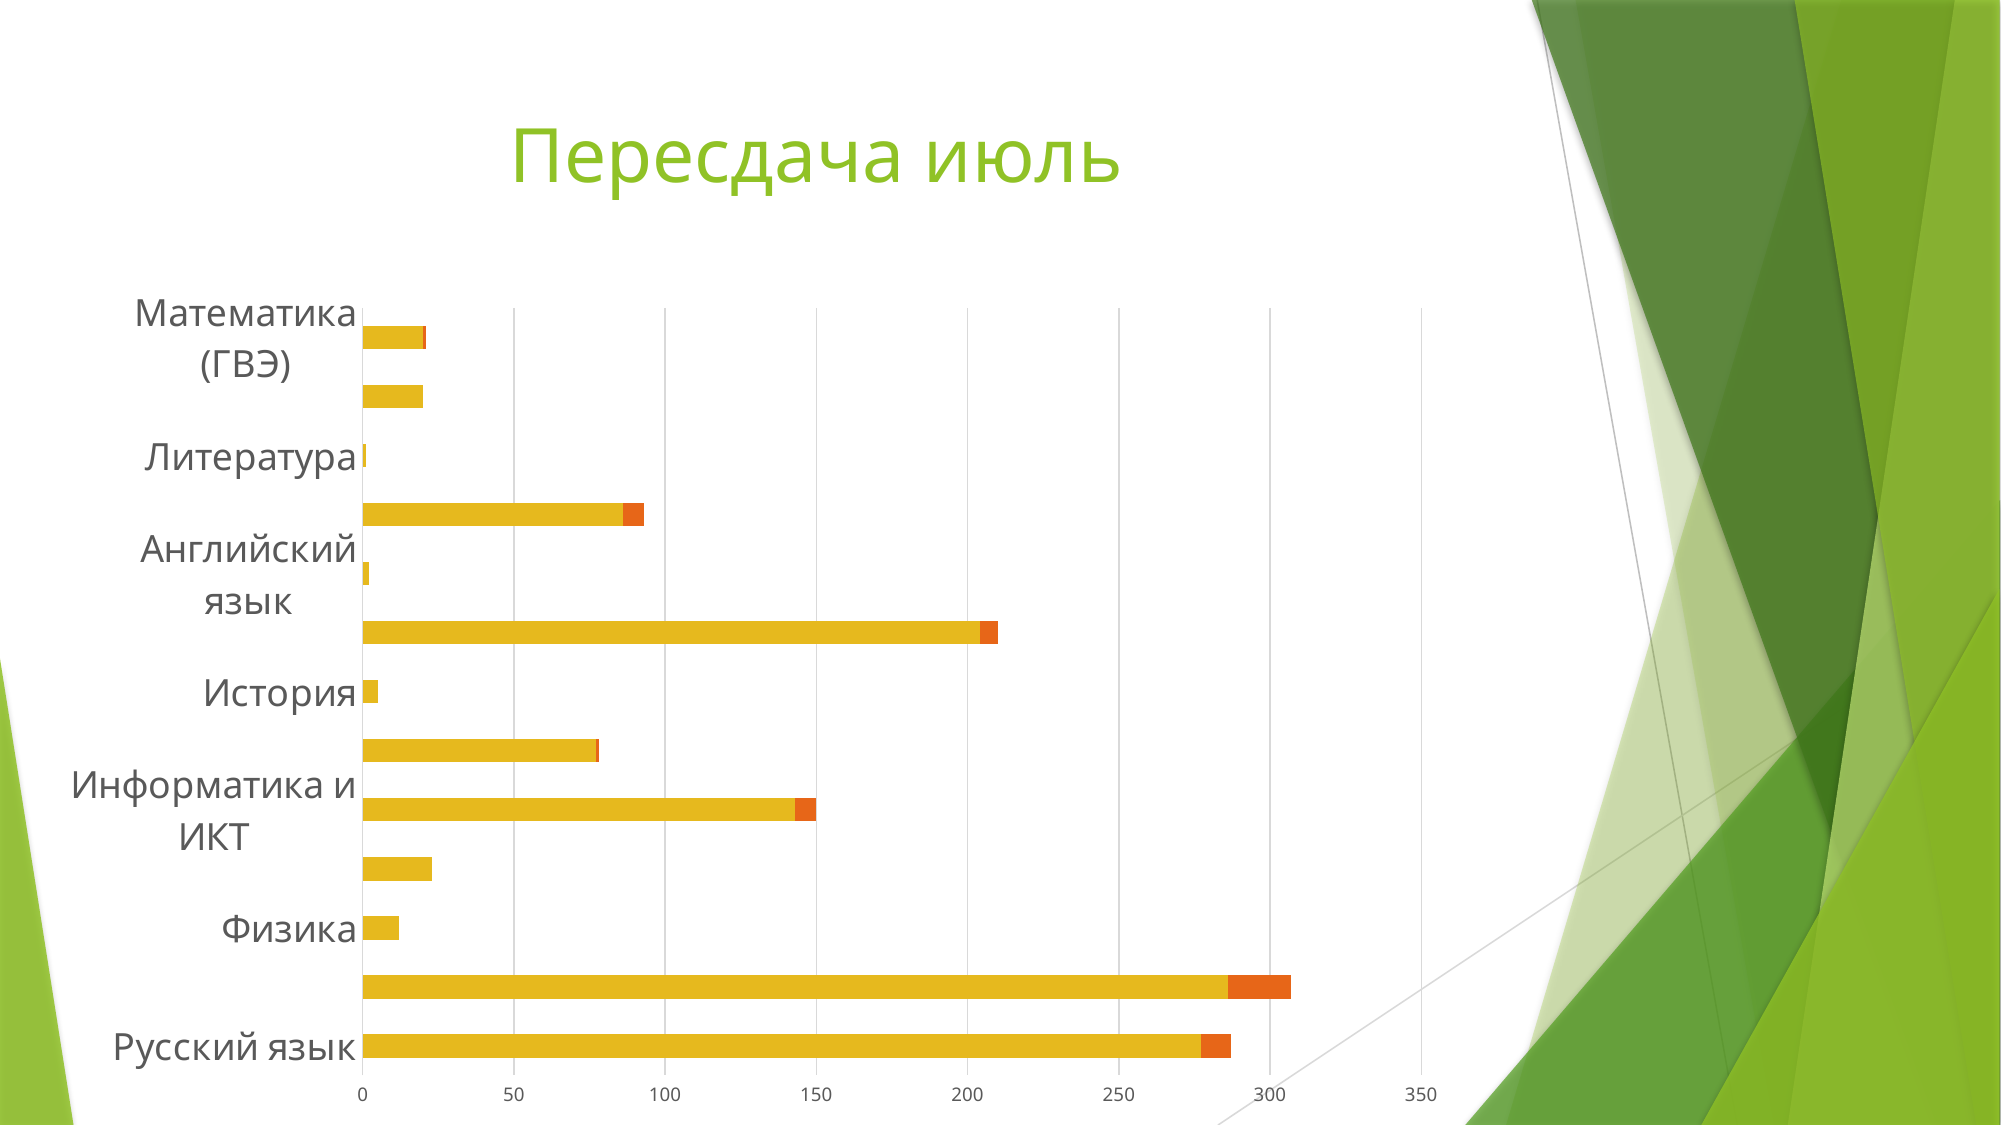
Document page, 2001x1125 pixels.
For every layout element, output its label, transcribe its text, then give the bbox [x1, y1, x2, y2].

chart [69, 268, 1467, 1125]
title Пересдача июль [111, 99, 1522, 317]
